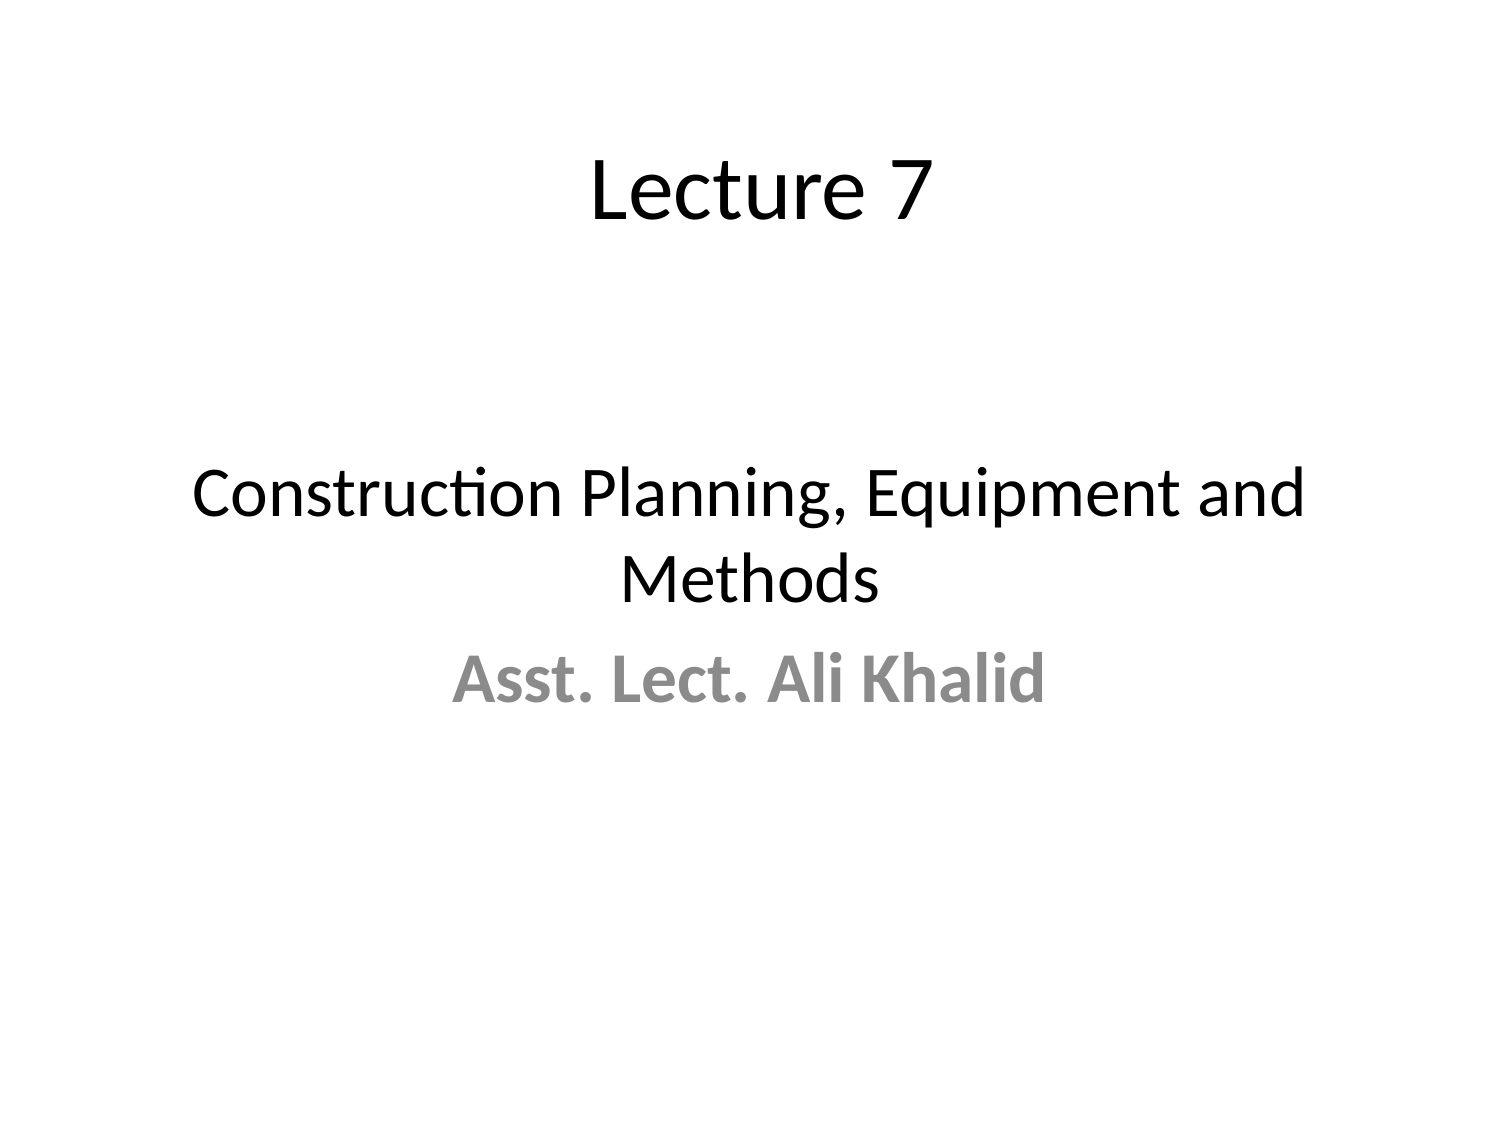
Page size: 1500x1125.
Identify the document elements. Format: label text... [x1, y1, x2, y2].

subtitle Construction Planning, Equipment and Methods Asst. Lect. Ali Khalid [150, 437, 1350, 725]
title Lecture 7 [125, 62, 1400, 304]
